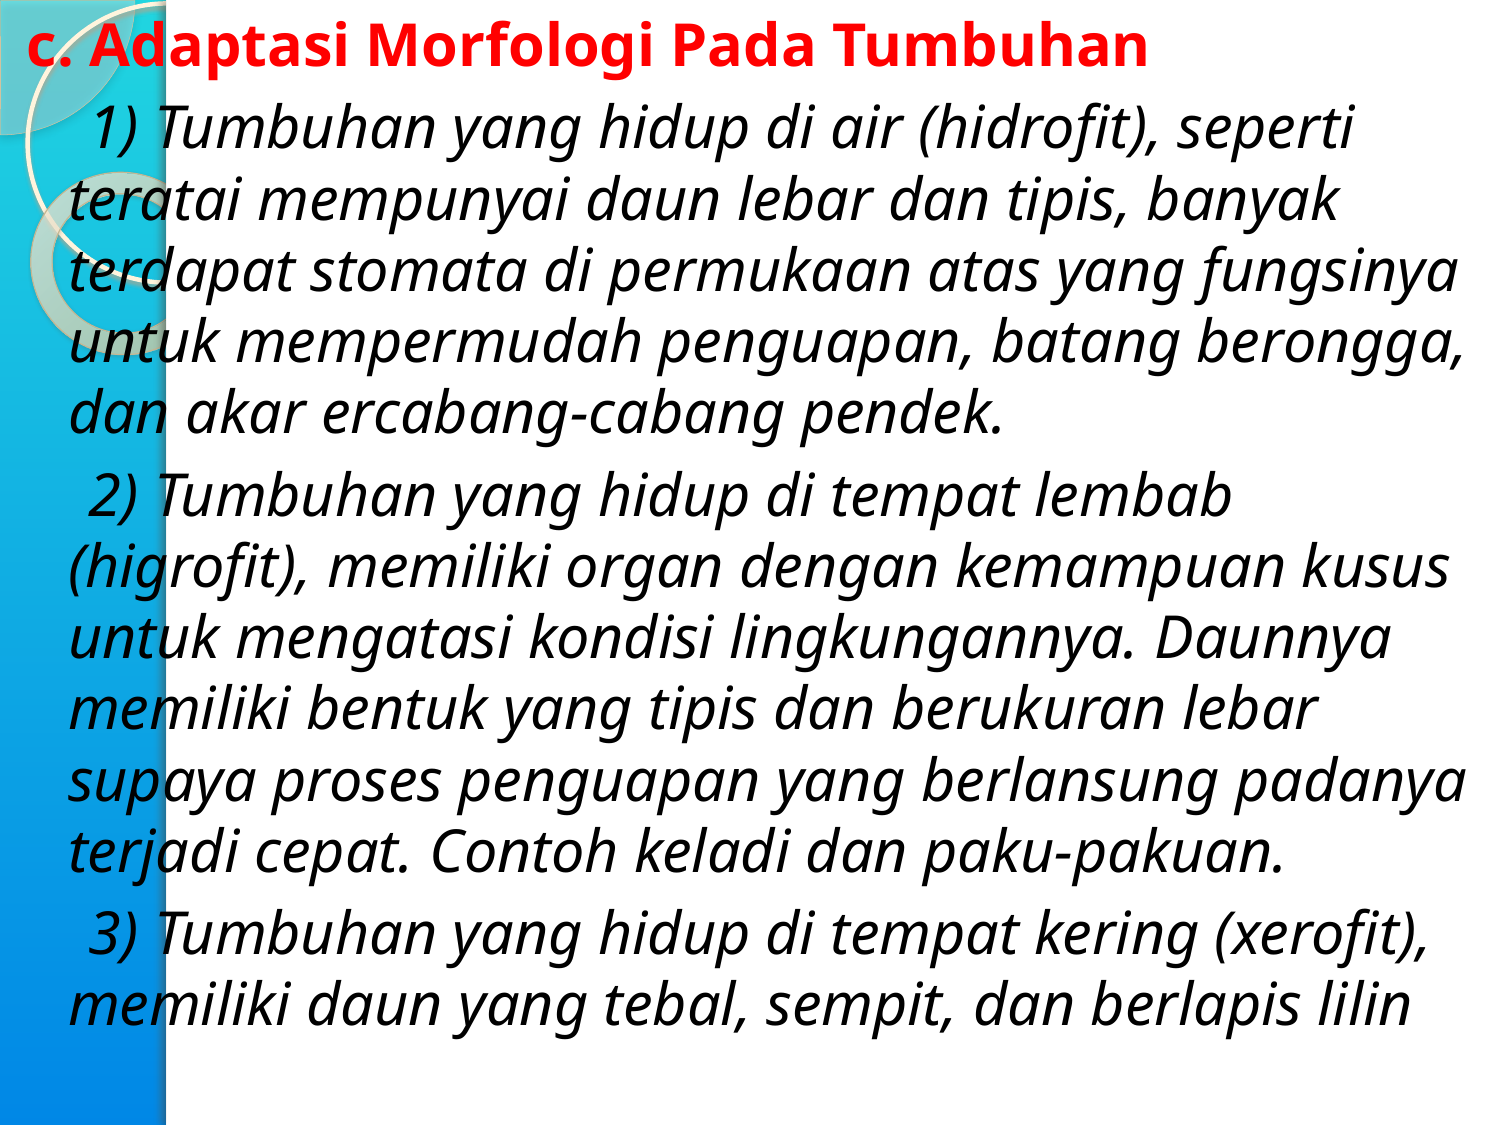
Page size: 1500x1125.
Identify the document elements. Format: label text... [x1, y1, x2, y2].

list c. Adaptasi Morfologi Pada Tumbuhan 1) Tumbuhan yang hidup di air (hidrofit), seperti teratai mempunyai daun lebar dan tipis, banyak terdapat stomata di permukaan atas yang fungsinya untuk mempermudah penguapan, batang berongga, dan akar ercabang-cabang pendek. 2) Tumbuhan yang hidup di tempat lembab (higrofit), memiliki organ dengan kemampuan kusus untuk mengatasi kondisi lingkungannya. Daunnya memiliki bentuk yang tipis dan berukuran lebar supaya proses penguapan yang berlansung padanya terjadi cepat. Contoh keladi dan paku-pakuan. 3) Tumbuhan yang hidup di tempat kering (xerofit), memiliki daun yang tebal, sempit, dan berlapis lilin [0, 0, 1500, 1125]
